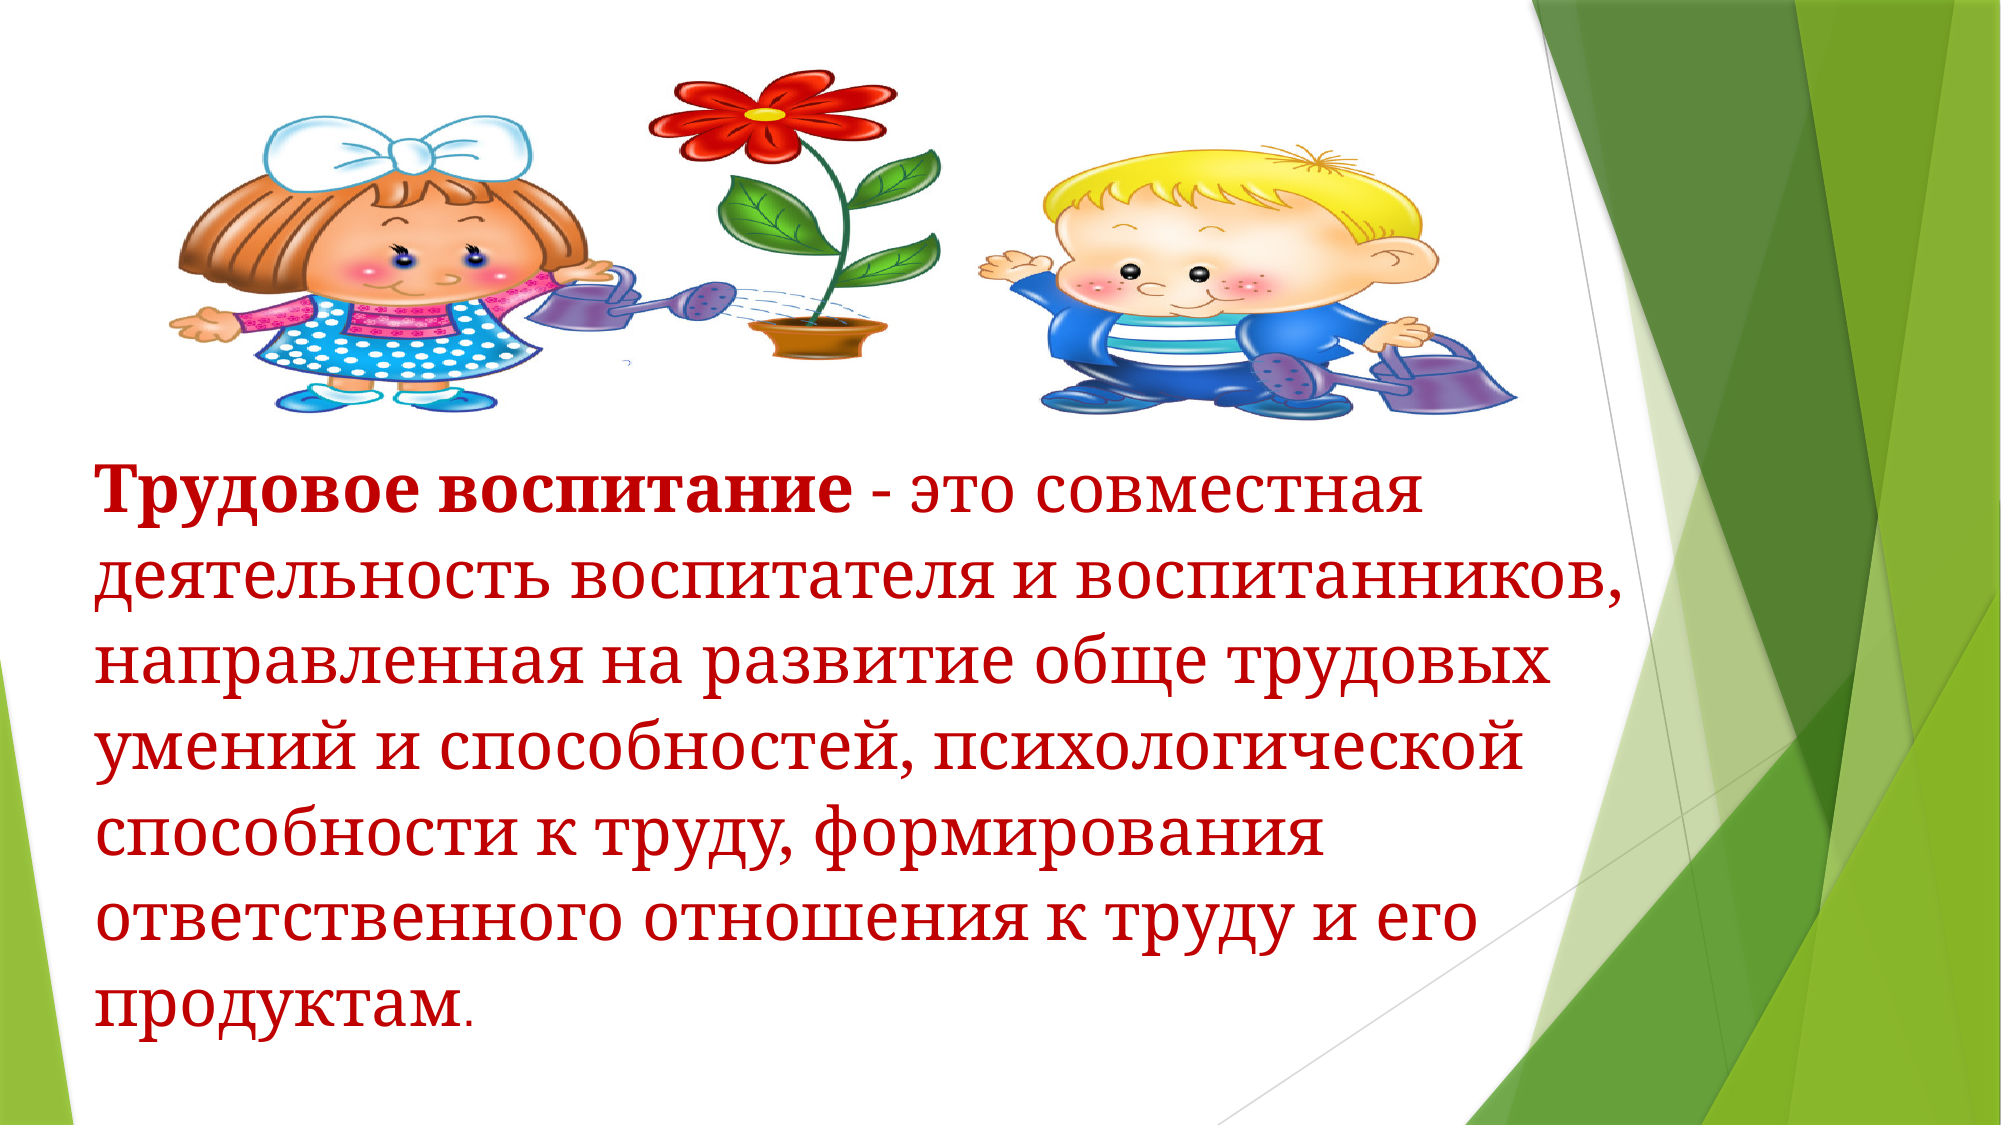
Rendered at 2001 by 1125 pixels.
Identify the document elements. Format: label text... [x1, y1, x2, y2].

picture [169, 41, 1525, 434]
text_box Трудовое воспитание - это совместная деятельность воспитателя и воспитанников, направленная на развитие обще трудовых умений и способностей, психологической способности к труду, формирования ответственного отношения к труду и его продуктам. [79, 433, 1842, 1047]
